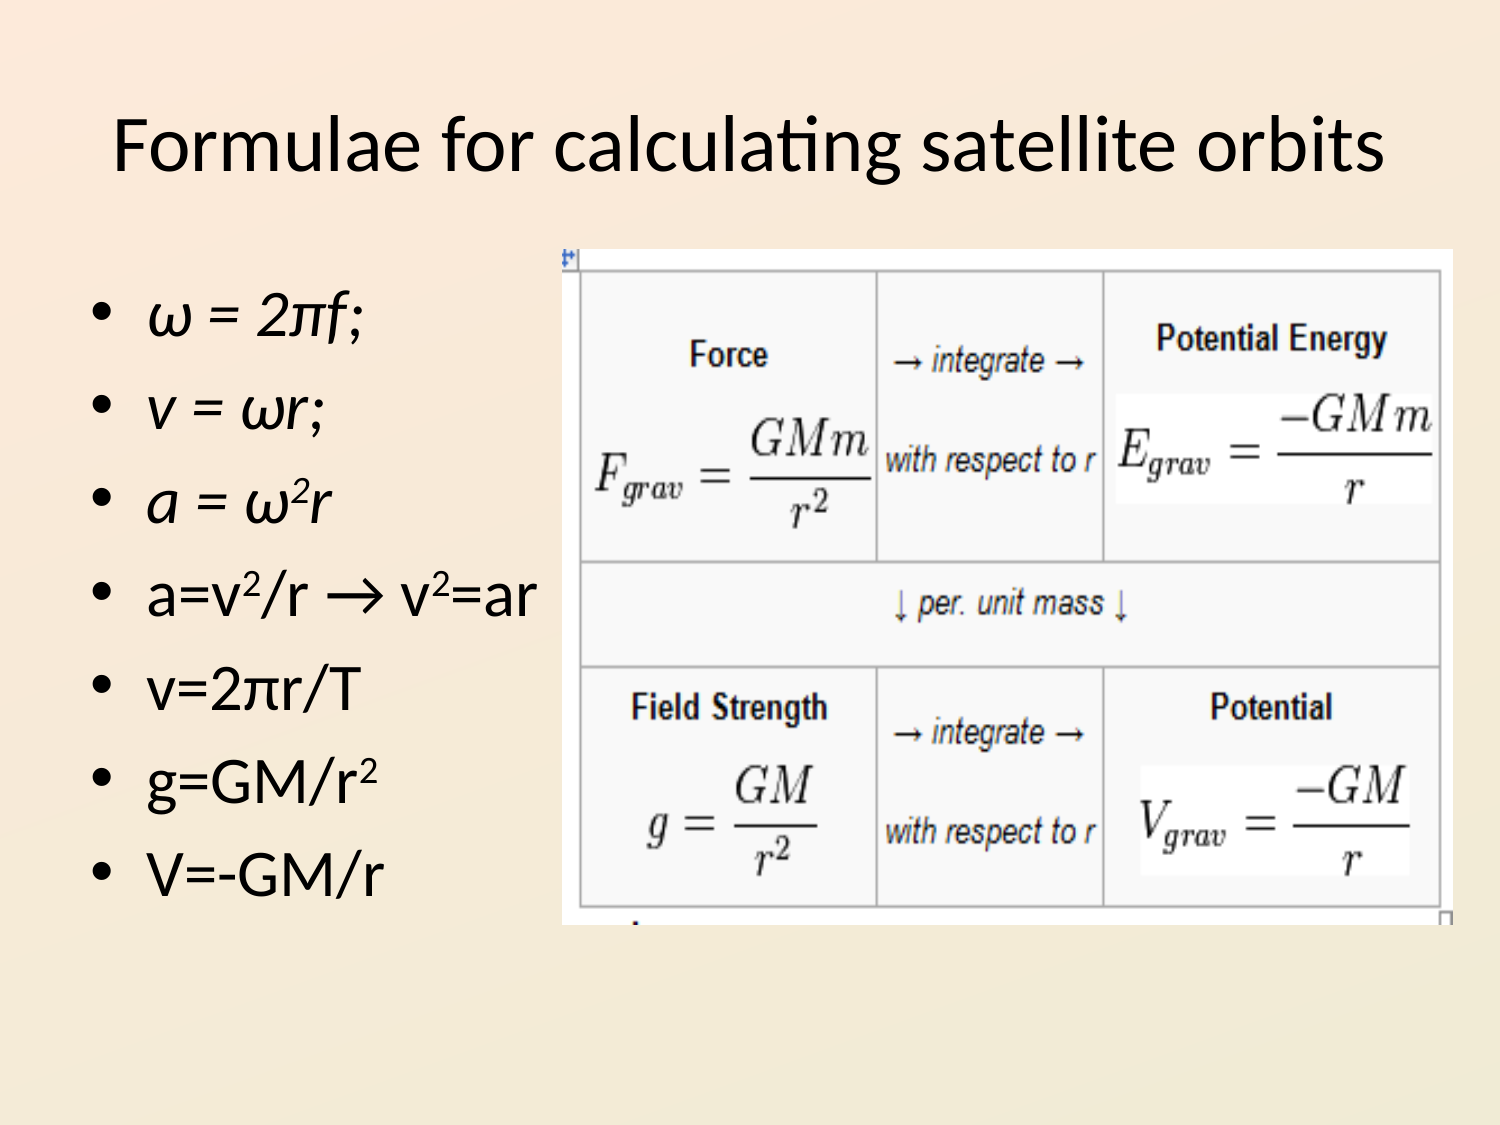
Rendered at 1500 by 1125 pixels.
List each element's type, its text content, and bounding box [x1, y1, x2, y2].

list ω = 2πf; v = ωr; a = ω2r a=v2/r → v2=ar v=2πr/T g=GM/r2 V=-GM/r [75, 262, 1425, 1005]
picture [562, 249, 1453, 926]
title Formulae for calculating satellite orbits [75, 45, 1425, 233]
